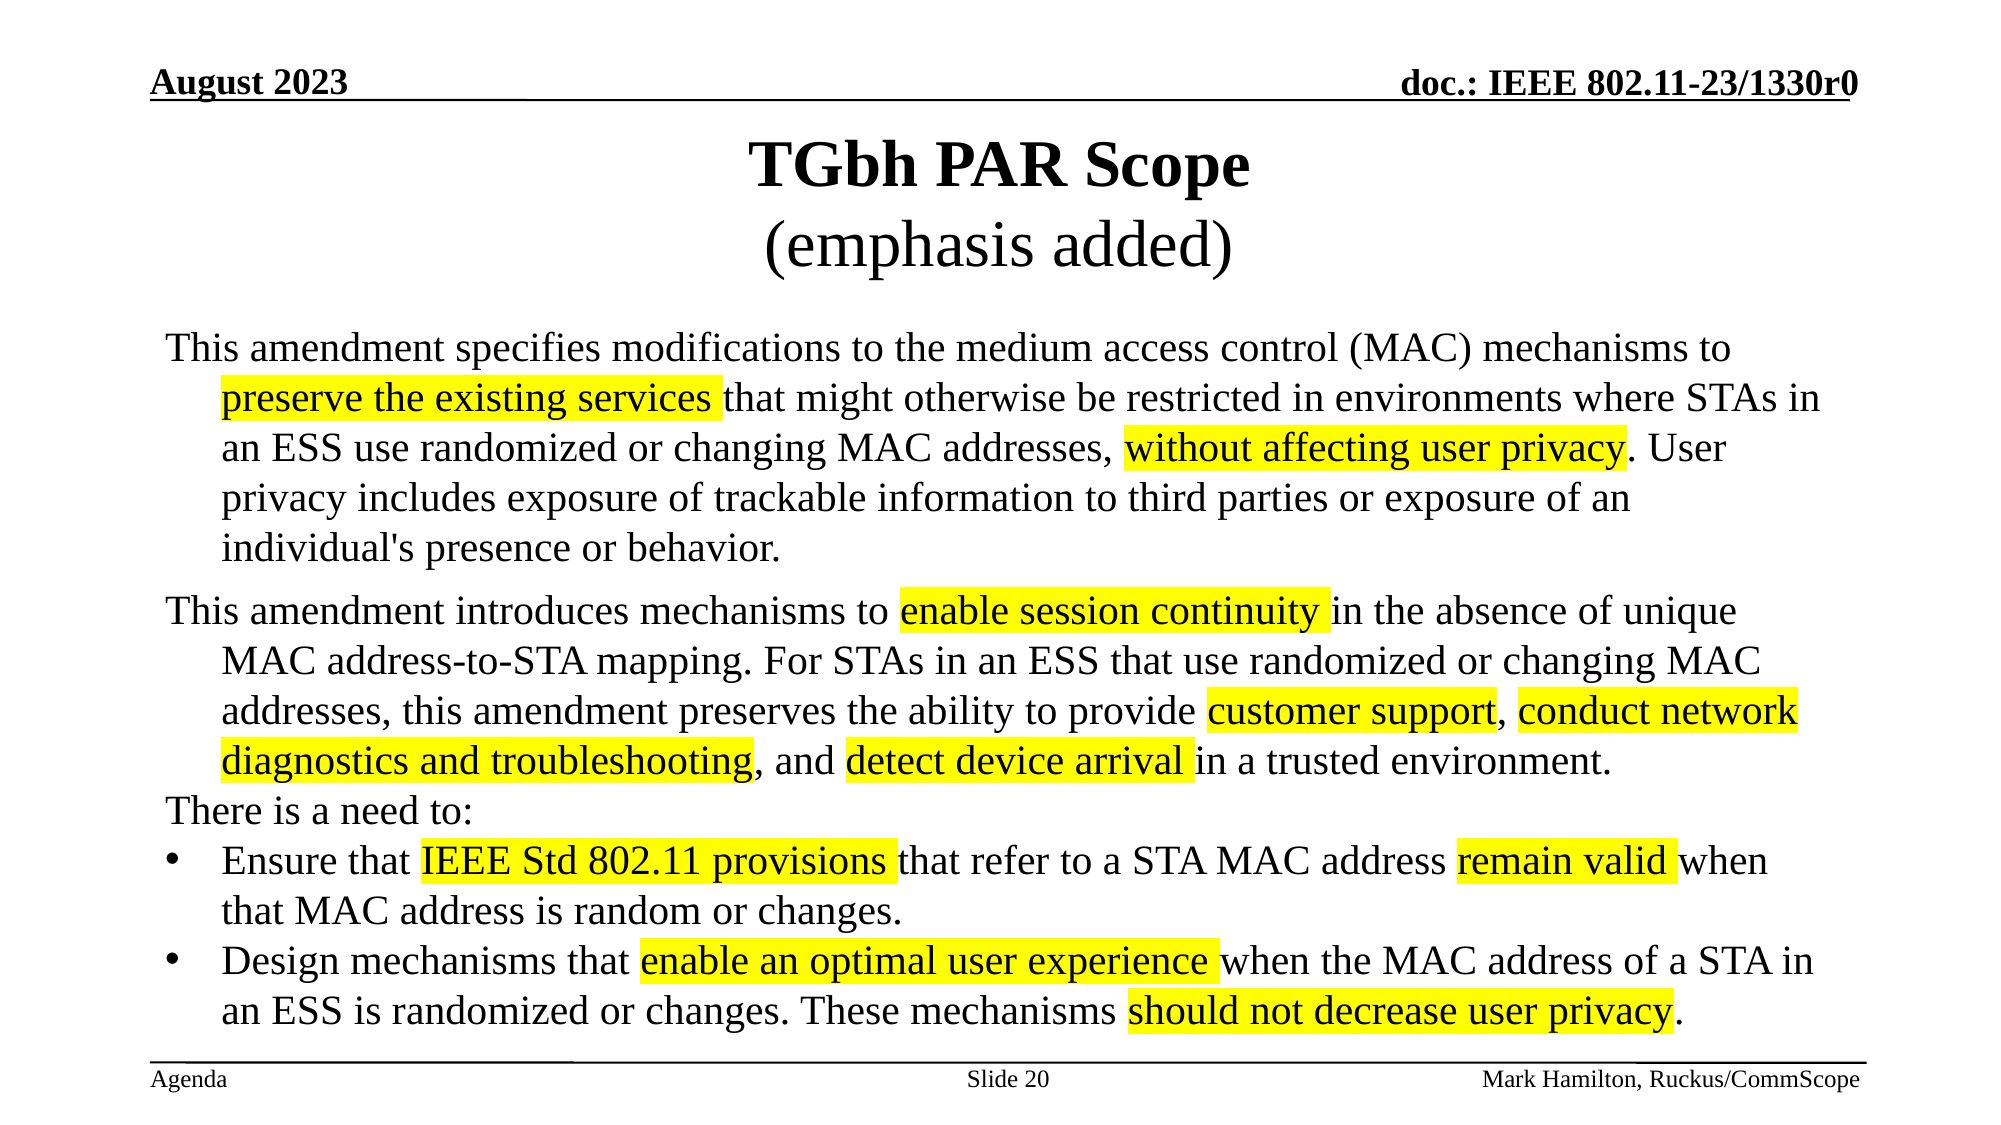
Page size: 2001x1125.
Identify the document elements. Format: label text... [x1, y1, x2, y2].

list This amendment specifies modifications to the medium access control (MAC) mechanisms to preserve the existing services that might otherwise be restricted in environments where STAs in an ESS use randomized or changing MAC addresses, without affecting user privacy. User privacy includes exposure of trackable information to third parties or exposure of an individual's presence or behavior. This amendment introduces mechanisms to enable session continuity in the absence of unique MAC address-to-STA mapping. For STAs in an ESS that use randomized or changing MAC addresses, this amendment preserves the ability to provide customer support, conduct network diagnostics and troubleshooting, and detect device arrival in a trusted environment. There is a need to: Ensure that IEEE Std 802.11 provisions that refer to a STA MAC address remain valid when that MAC address is random or changes. Design mechanisms that enable an optimal user experience when the MAC address of a STA in an ESS is randomized or changes. These mechanisms should not decrease user privacy. [149, 312, 1850, 988]
slide_number Slide 20 [950, 1061, 1067, 1123]
title TGbh PAR Scope (emphasis added) [149, 112, 1850, 288]
